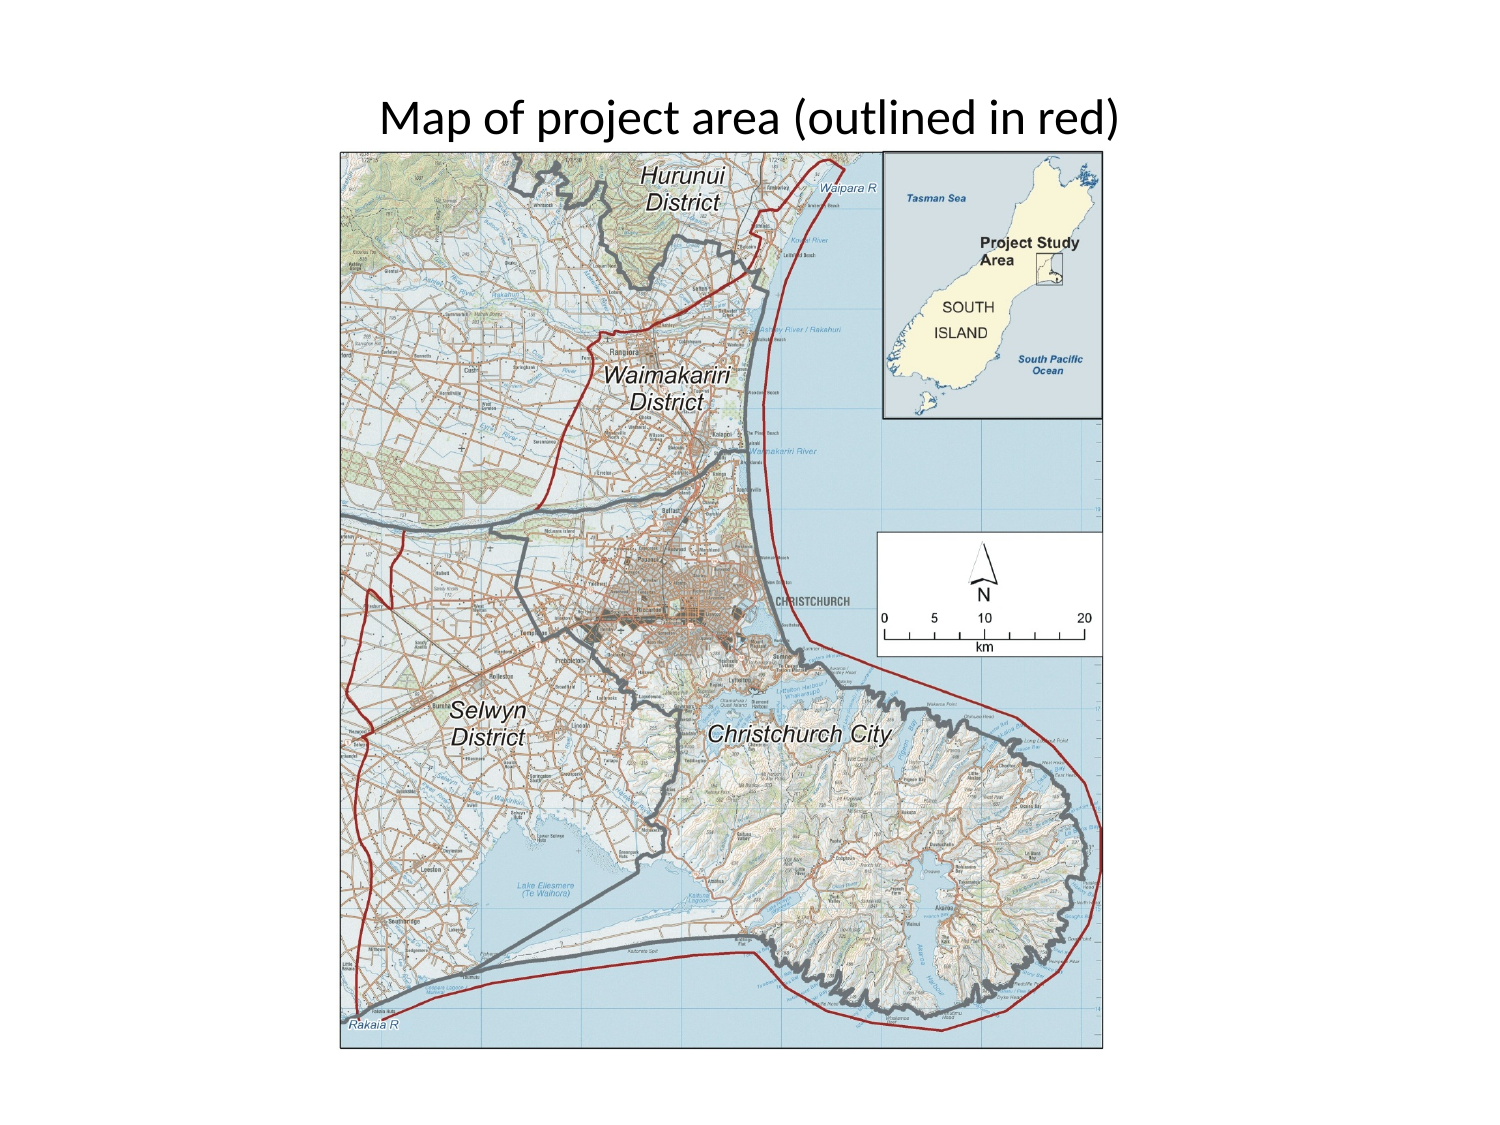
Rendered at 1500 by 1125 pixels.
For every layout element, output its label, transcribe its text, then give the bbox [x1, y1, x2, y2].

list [336, 147, 1105, 1051]
title Map of project area (outlined in red) [75, 45, 1425, 185]
